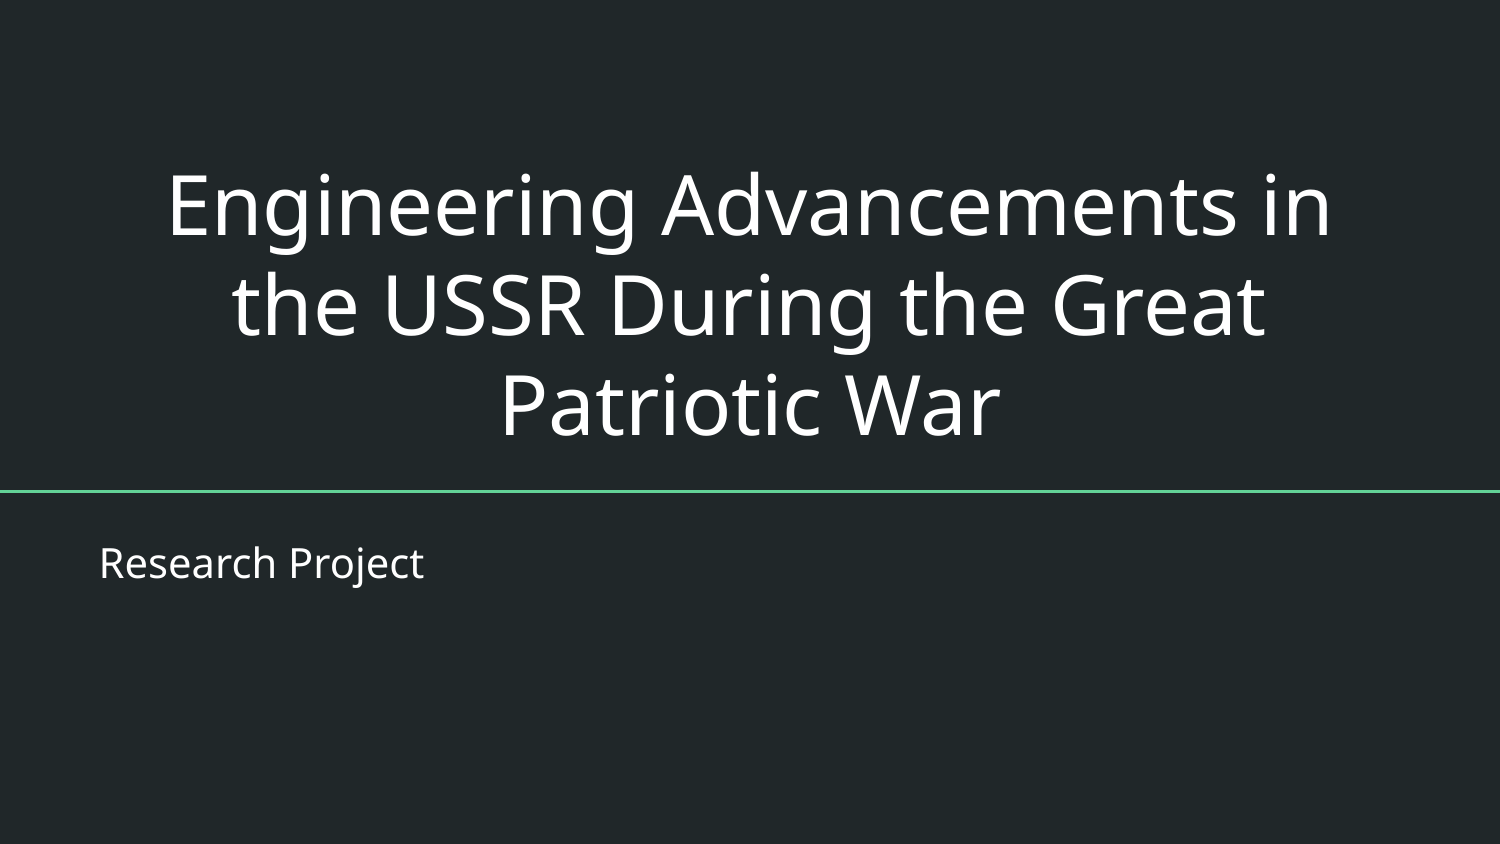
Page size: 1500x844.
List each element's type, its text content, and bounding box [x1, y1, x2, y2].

title Engineering Advancements in the USSR During the Great Patriotic War [83, 206, 1417, 467]
subtitle Research Project [83, 522, 1417, 626]
